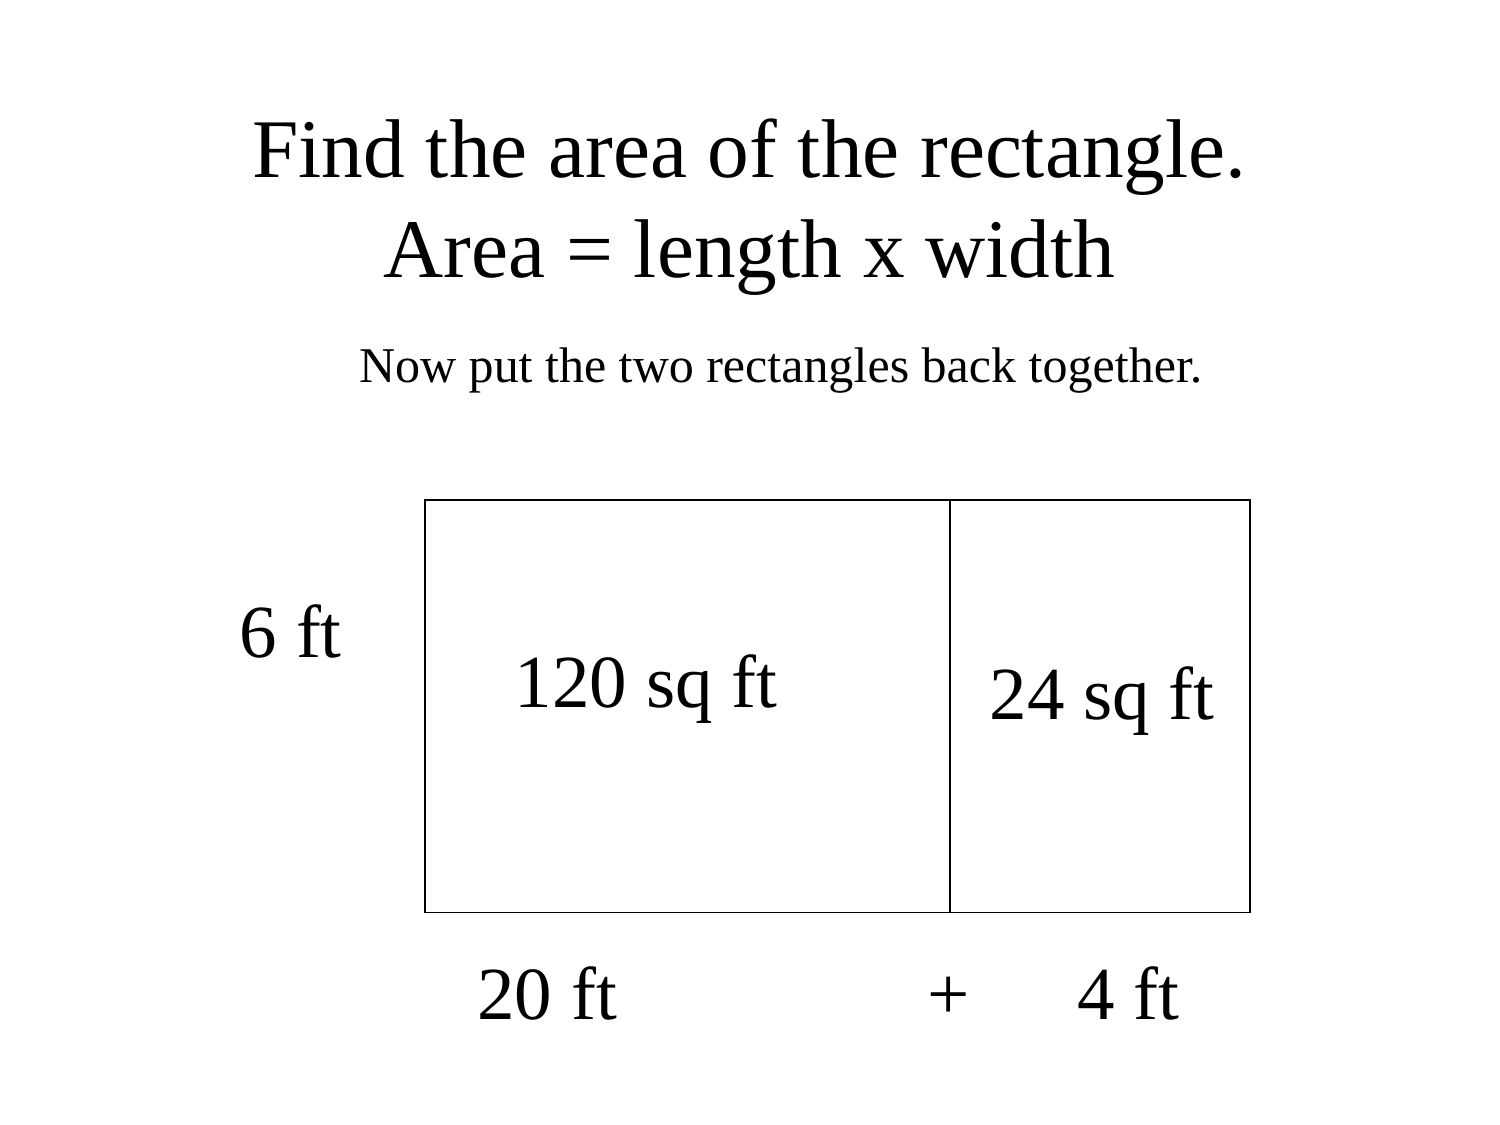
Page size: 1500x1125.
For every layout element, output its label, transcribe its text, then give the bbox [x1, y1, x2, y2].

text_box Now put the two rectangles back together. [224, 324, 1338, 400]
text_box Find the area of the rectangle. Area = length x width [112, 99, 1388, 288]
text_box 24 sq ft [974, 637, 1363, 743]
text_box [950, 500, 1250, 913]
text_box 120 sq ft [500, 624, 913, 730]
text_box 20 ft + 4 ft [462, 937, 1400, 1043]
text_box 6 ft [224, 574, 424, 680]
text_box [424, 500, 950, 913]
